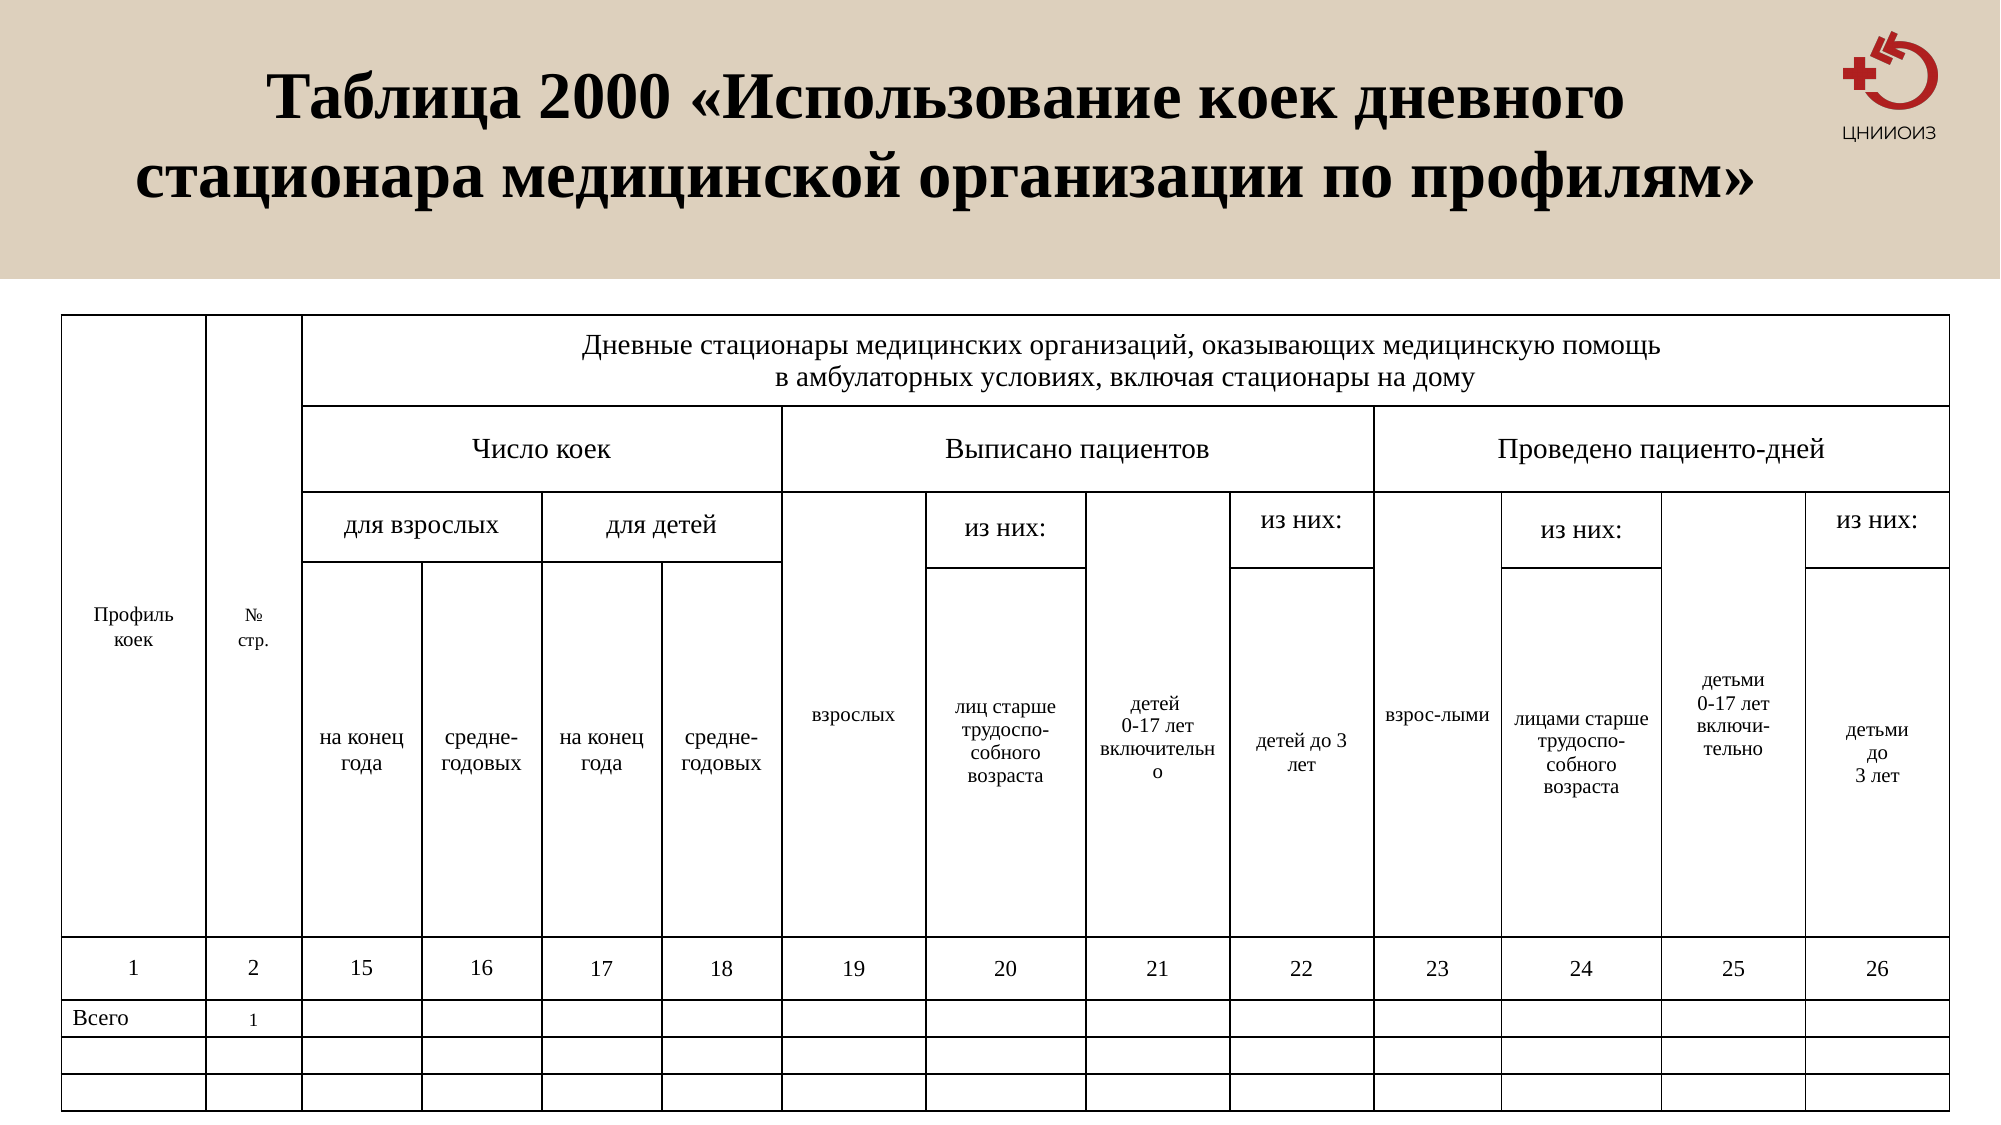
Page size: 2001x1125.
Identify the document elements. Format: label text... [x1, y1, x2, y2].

table_cell средне-годовых [663, 563, 781, 936]
table_cell детей 0-17 лет включительно [1087, 493, 1229, 936]
table_cell [303, 1001, 421, 1036]
table_cell [543, 1075, 661, 1110]
table_cell 23 [1375, 938, 1501, 999]
table_cell 16 [423, 938, 541, 999]
table_cell [1231, 1001, 1373, 1036]
table_cell [62, 1075, 205, 1110]
table_cell [1231, 1038, 1373, 1073]
text_box Таблица 2000 «Использование коек дневного стационара медицинской организации по профилям» [113, 37, 1781, 225]
table_cell из них: [1502, 493, 1661, 567]
table_cell [1502, 1038, 1661, 1073]
table_cell 18 [663, 938, 781, 999]
table_cell [927, 1038, 1085, 1073]
table_cell [1662, 1075, 1805, 1110]
table_cell из них: [927, 493, 1085, 567]
table_cell 19 [783, 938, 925, 999]
table_cell Всего [62, 1001, 205, 1036]
table_cell [1806, 1001, 1949, 1036]
table_cell из них: [1231, 493, 1373, 567]
table_cell для взрослых [303, 493, 541, 561]
table_cell детьми 0-17 лет включи-тельно [1662, 493, 1805, 936]
table_cell [1087, 1001, 1229, 1036]
table_cell [783, 1075, 925, 1110]
table_cell [303, 1075, 421, 1110]
table_cell [1087, 1075, 1229, 1110]
table_cell [423, 1038, 541, 1073]
table_cell [1502, 1075, 1661, 1110]
table_cell Число коек [303, 407, 781, 491]
table_cell 20 [927, 938, 1085, 999]
table_cell лицами старше трудоспо-собного возраста [1502, 569, 1661, 936]
table_cell [423, 1001, 541, 1036]
text_box [0, 0, 2000, 280]
table_cell [783, 1001, 925, 1036]
table_cell взрослых [783, 493, 925, 936]
table_cell [1502, 1001, 1661, 1036]
table_cell 1 [62, 938, 205, 999]
table_cell [663, 1038, 781, 1073]
table_cell детьми до 3 лет [1806, 569, 1949, 936]
table_cell [1375, 1001, 1501, 1036]
table_cell 24 [1502, 938, 1661, 999]
table_cell [927, 1001, 1085, 1036]
table_cell [543, 1038, 661, 1073]
table_cell [663, 1075, 781, 1110]
table_cell [1087, 1038, 1229, 1073]
table_cell [1375, 1075, 1501, 1110]
table_cell на конец года [303, 563, 421, 936]
table_cell [783, 1038, 925, 1073]
table_cell [207, 1038, 301, 1073]
picture [1843, 31, 1938, 142]
table_cell [1806, 1038, 1949, 1073]
table_cell [543, 1001, 661, 1036]
table_header Дневные стационары медицинских организаций, оказывающих медицинскую помощь в амбулаторных условиях, включая стационары на дому [303, 316, 1949, 405]
table_cell Проведено пациенто-дней [1375, 407, 1949, 491]
table_cell на конец года [543, 563, 661, 936]
table_cell [207, 1075, 301, 1110]
table_cell [663, 1001, 781, 1036]
table_cell 2 [207, 938, 301, 999]
table_cell Выписано пациентов [783, 407, 1373, 491]
table_cell 15 [303, 938, 421, 999]
table_cell [1662, 1001, 1805, 1036]
table_cell [927, 1075, 1085, 1110]
table_cell [303, 1038, 421, 1073]
table_cell 25 [1662, 938, 1805, 999]
table_header Профиль коек [62, 316, 205, 936]
table_header № стр. [207, 316, 301, 936]
table_cell [1375, 1038, 1501, 1073]
table_cell 21 [1087, 938, 1229, 999]
table_cell [62, 1038, 205, 1073]
table_cell из них: [1806, 493, 1949, 567]
table_cell 17 [543, 938, 661, 999]
table_cell 26 [1806, 938, 1949, 999]
table_cell [1231, 1075, 1373, 1110]
table_cell взрос-лыми [1375, 493, 1501, 936]
table_cell для детей [543, 493, 781, 561]
table_cell средне-годовых [423, 563, 541, 936]
table_cell [423, 1075, 541, 1110]
table_cell 1 [207, 1001, 301, 1036]
table_cell [1806, 1075, 1949, 1110]
table_cell [1662, 1038, 1805, 1073]
table_cell детей до 3 лет [1231, 569, 1373, 936]
table_cell лиц старше трудоспо-собного возраста [927, 569, 1085, 936]
table_cell 22 [1231, 938, 1373, 999]
